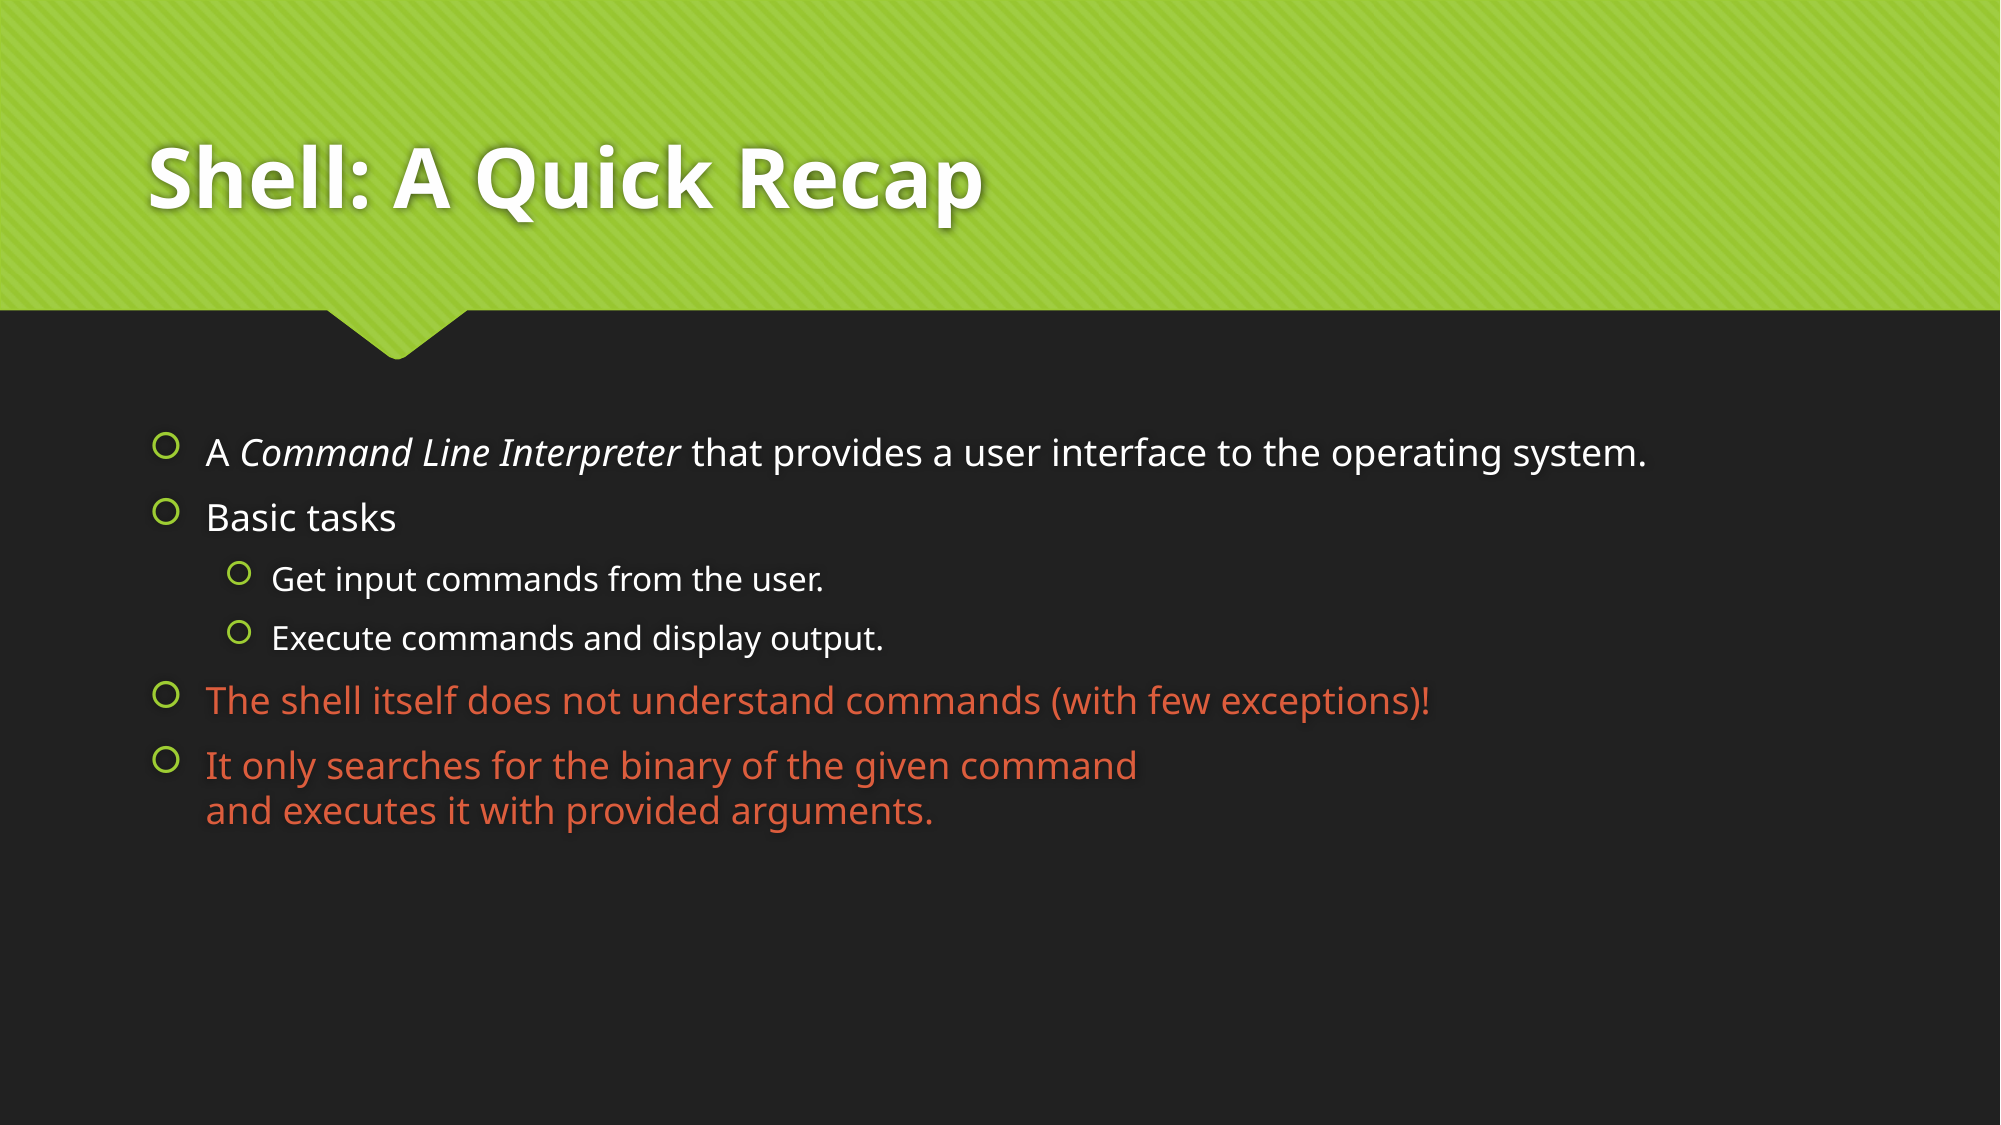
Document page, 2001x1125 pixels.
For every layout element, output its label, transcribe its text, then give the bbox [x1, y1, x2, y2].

title Shell: A Quick Recap [132, 73, 1868, 233]
list A Command Line Interpreter that provides a user interface to the operating system. Basic tasks Get input commands from the user. Execute commands and display output. The shell itself does not understand commands (with few exceptions)! It only searches for the binary of the given command and executes it with provided arguments. [134, 364, 1866, 962]
